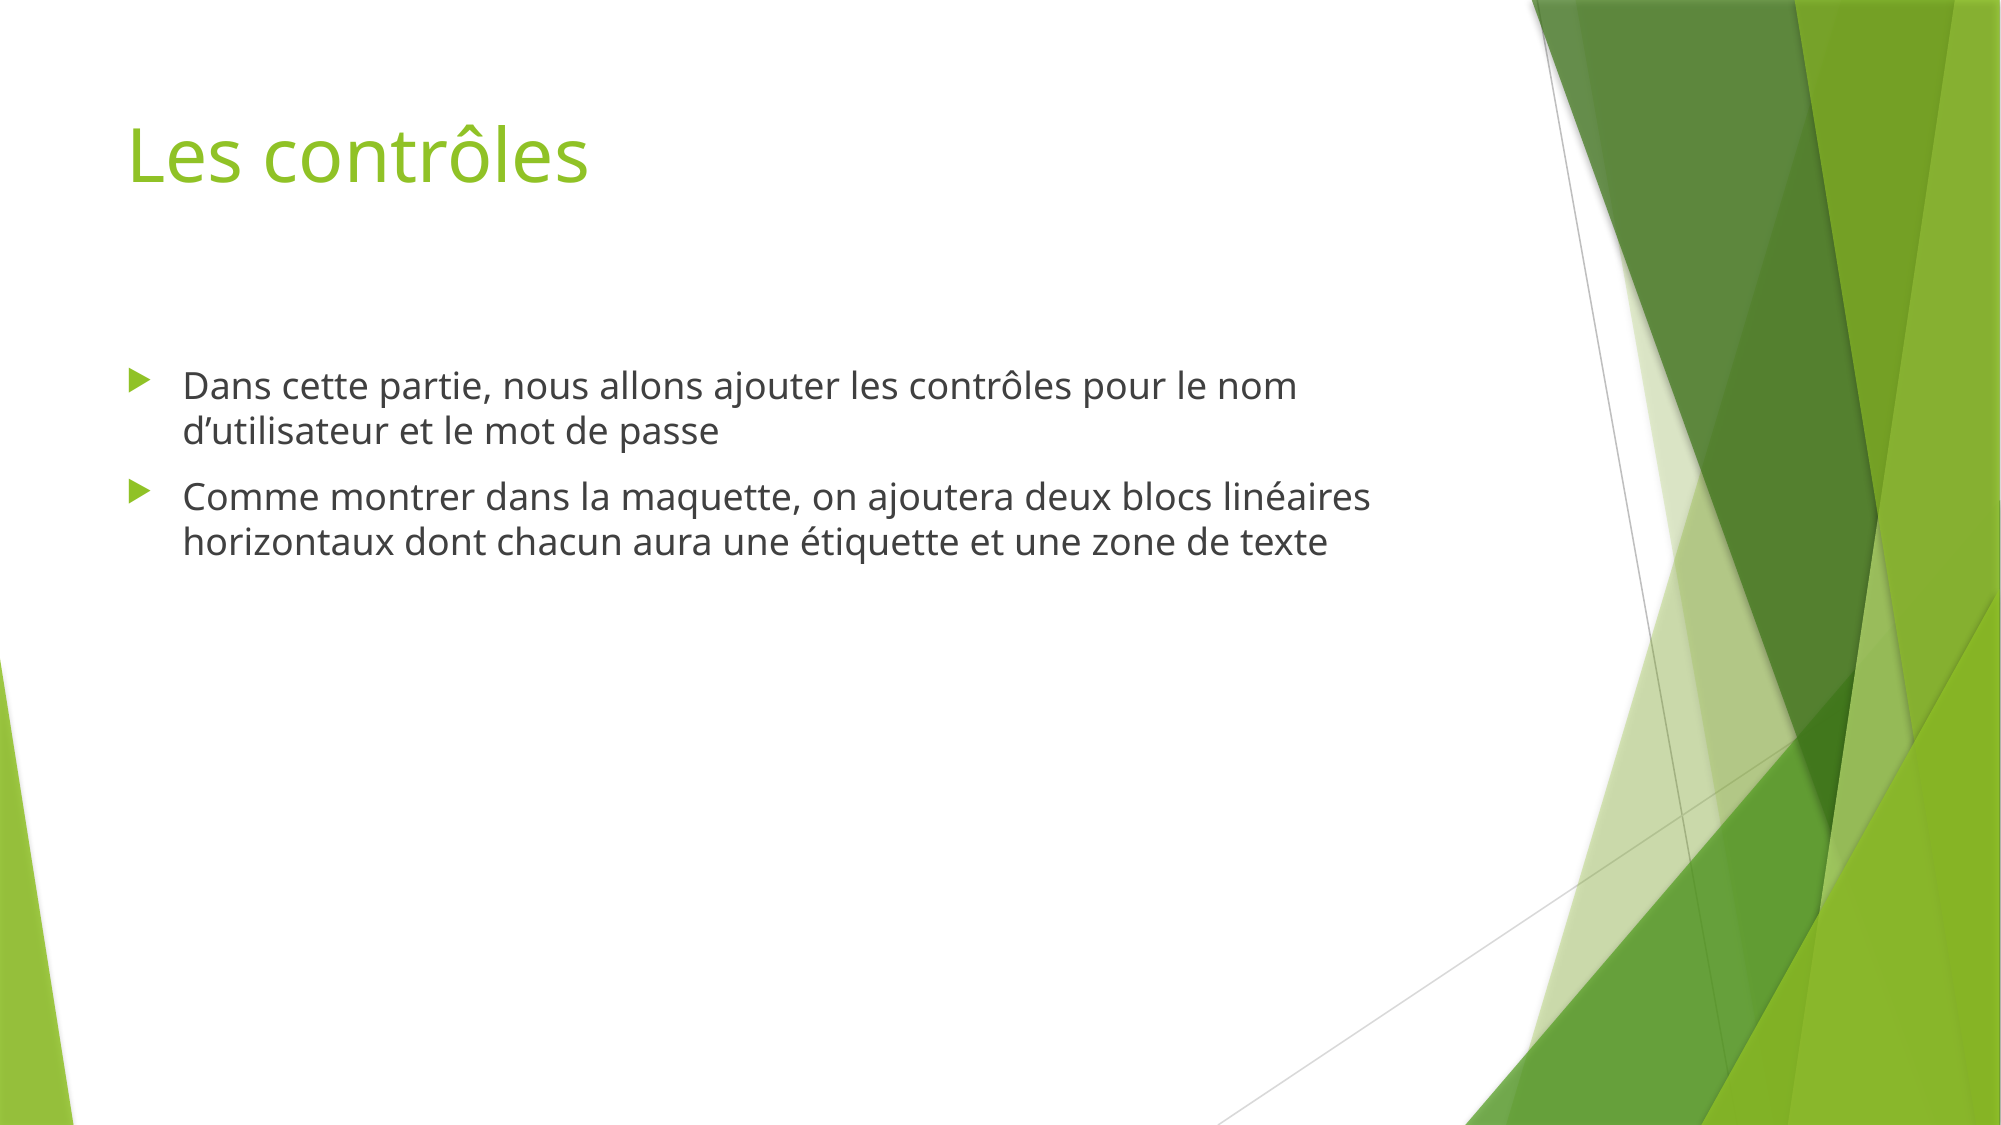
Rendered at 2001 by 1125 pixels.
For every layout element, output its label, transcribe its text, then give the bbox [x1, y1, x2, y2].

title Les contrôles [111, 99, 1522, 317]
list Dans cette partie, nous allons ajouter les contrôles pour le nom d’utilisateur et le mot de passe Comme montrer dans la maquette, on ajoutera deux blocs linéaires horizontaux dont chacun aura une étiquette et une zone de texte [111, 354, 1522, 992]
